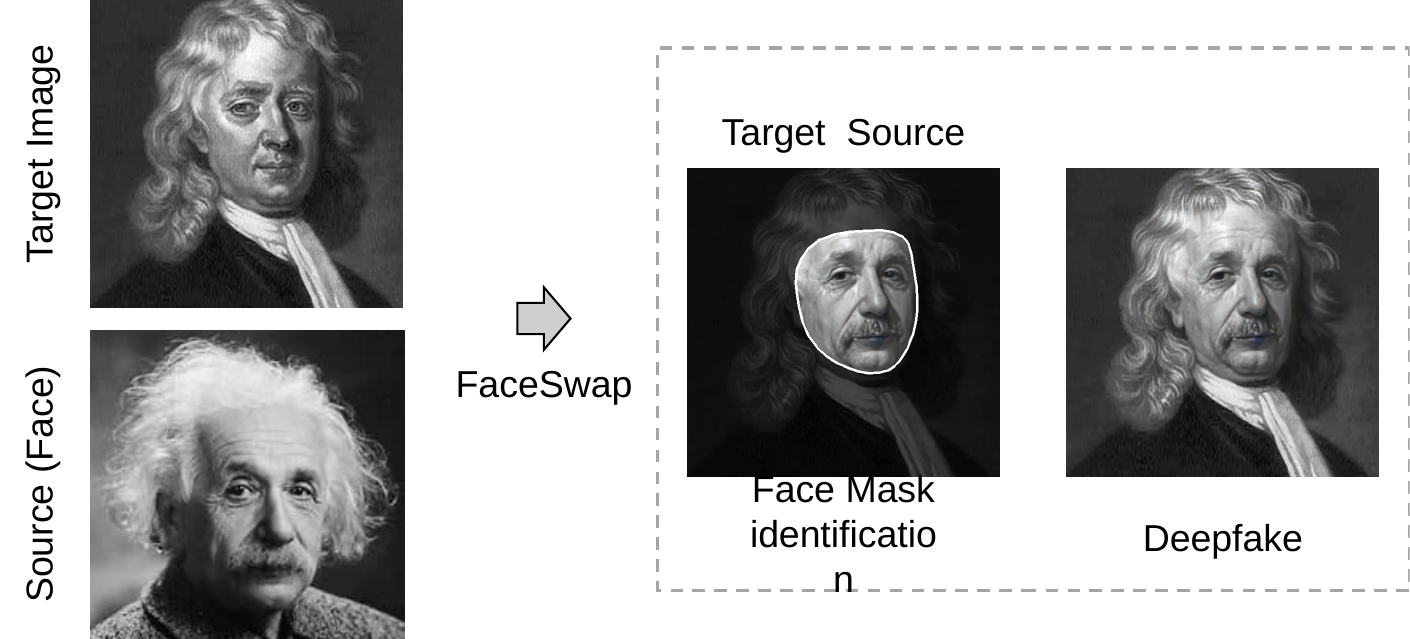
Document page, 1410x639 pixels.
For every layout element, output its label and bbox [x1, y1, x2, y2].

text_box [0, 0, 1410, 639]
